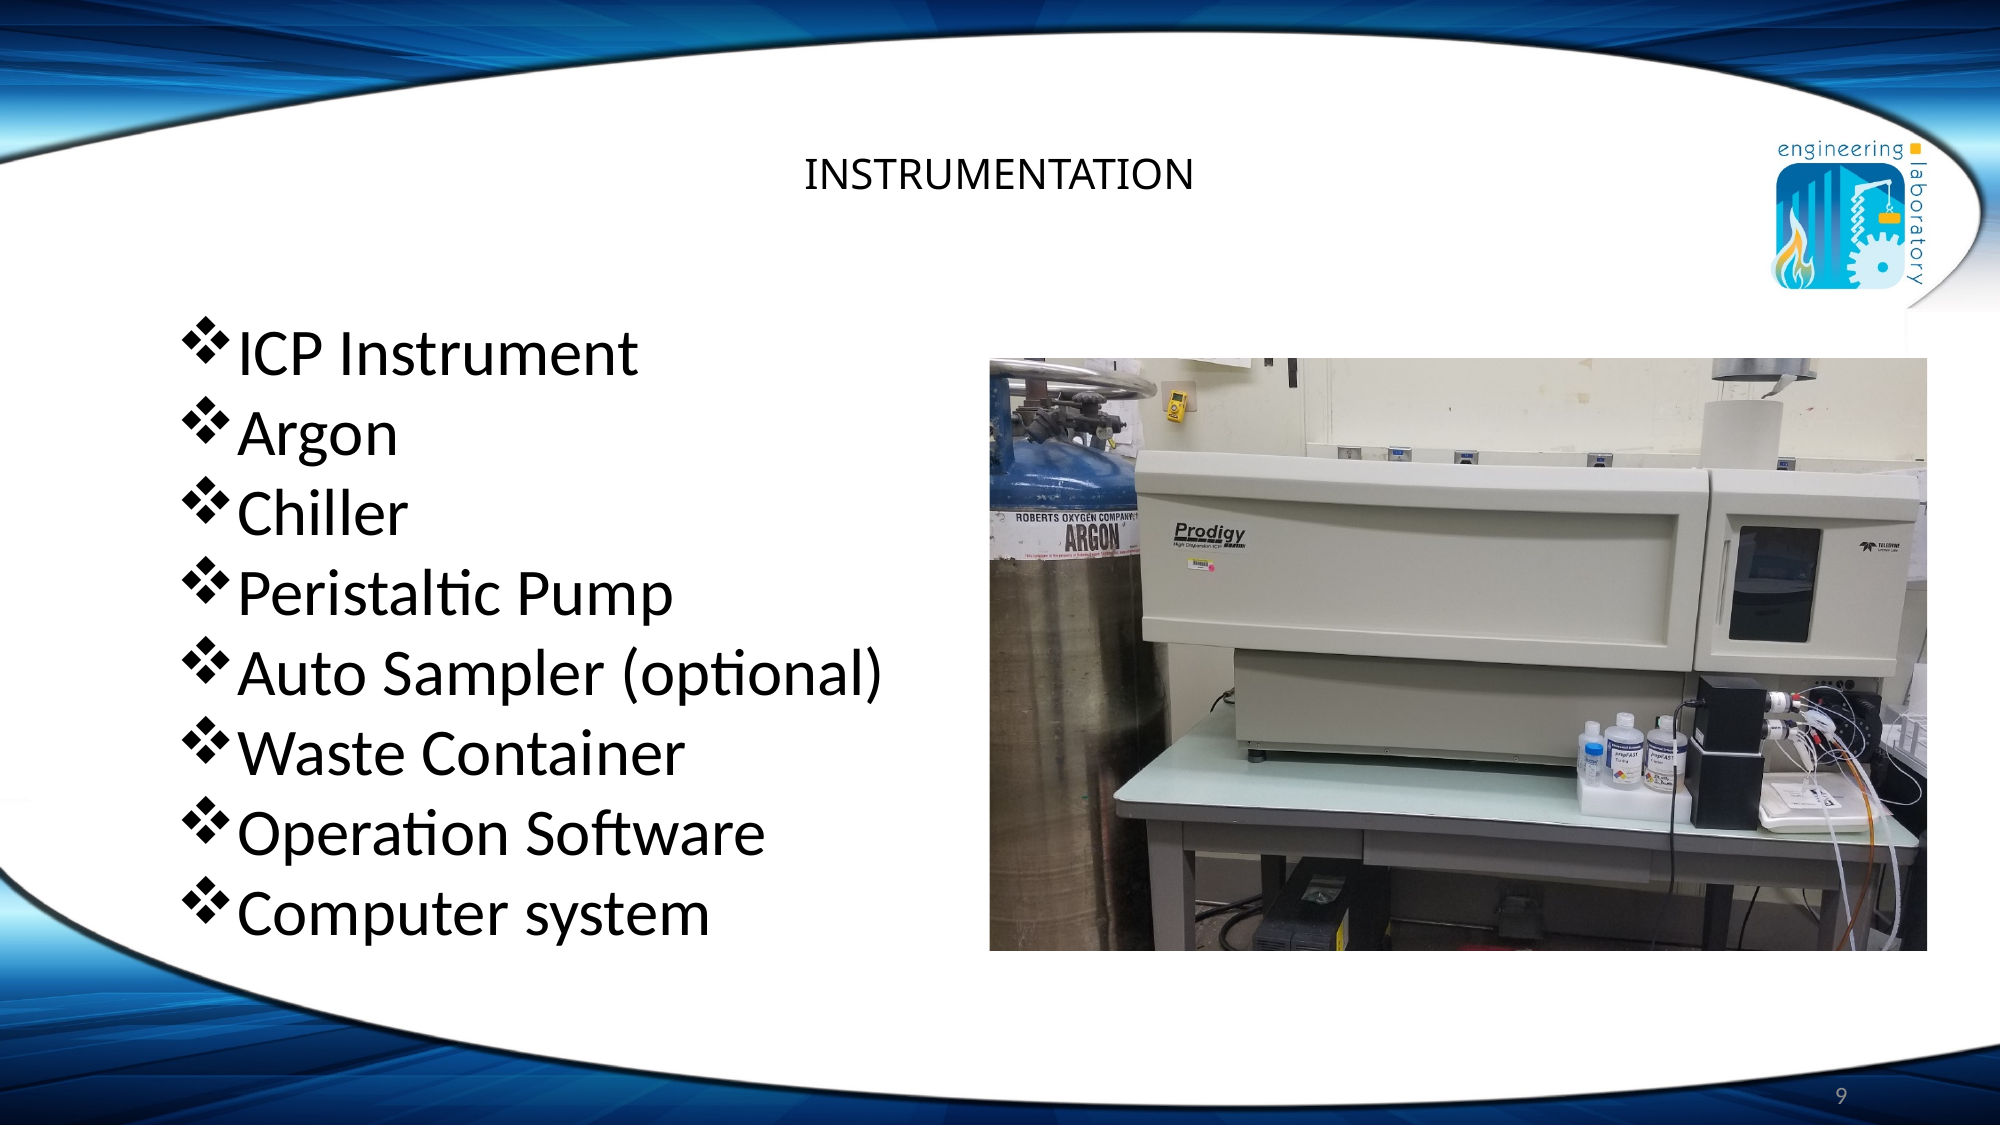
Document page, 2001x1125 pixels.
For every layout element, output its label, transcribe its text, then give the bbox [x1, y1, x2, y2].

picture [0, 0, 2000, 1125]
title INSTRUMENTATION [137, 100, 1863, 248]
text_box ICP Instrument Argon Chiller Peristaltic Pump Auto Sampler (optional) Waste Container Operation Software Computer system [161, 301, 901, 1001]
slide_number 9 [1412, 1065, 1863, 1125]
